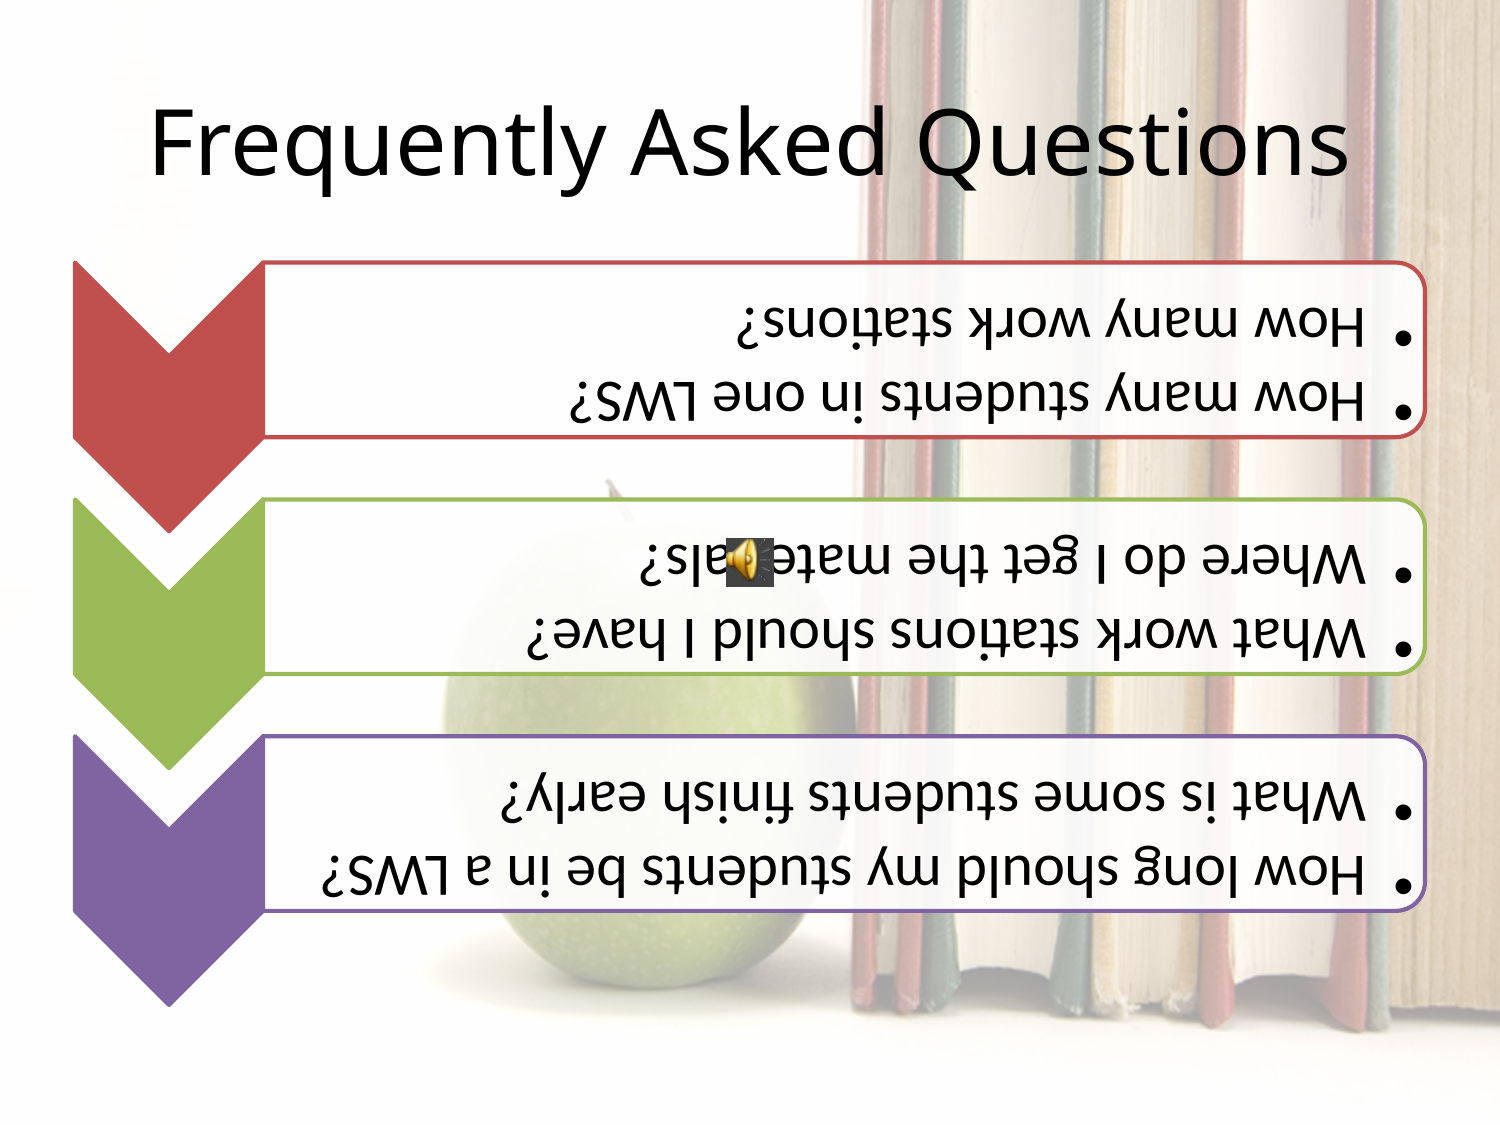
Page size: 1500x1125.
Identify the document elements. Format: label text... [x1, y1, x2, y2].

title Frequently Asked Questions [74, 44, 1426, 233]
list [74, 262, 1426, 1006]
picture [724, 537, 776, 588]
